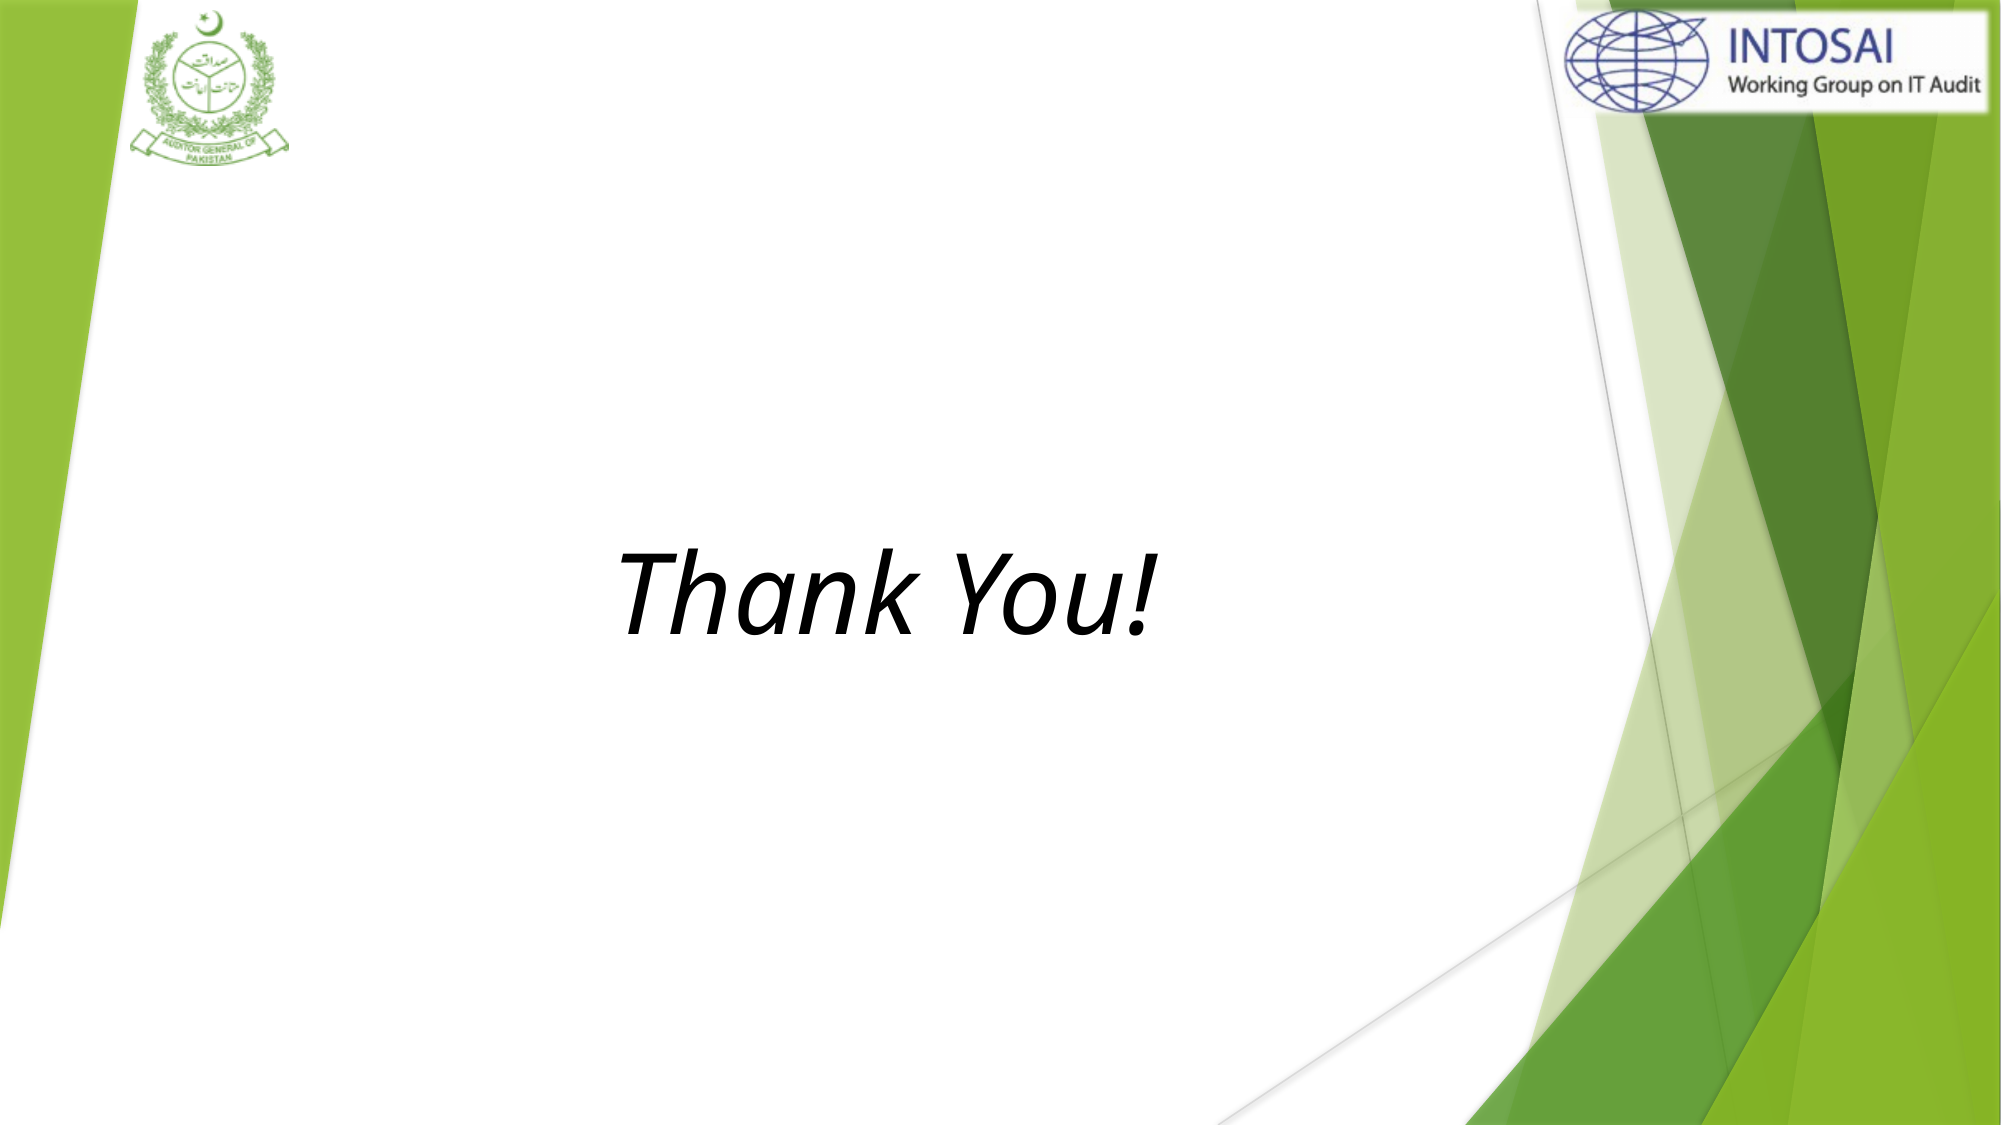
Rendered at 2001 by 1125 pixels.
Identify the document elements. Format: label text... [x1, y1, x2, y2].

picture [1567, 13, 1985, 111]
title Thank You! [247, 394, 1522, 665]
